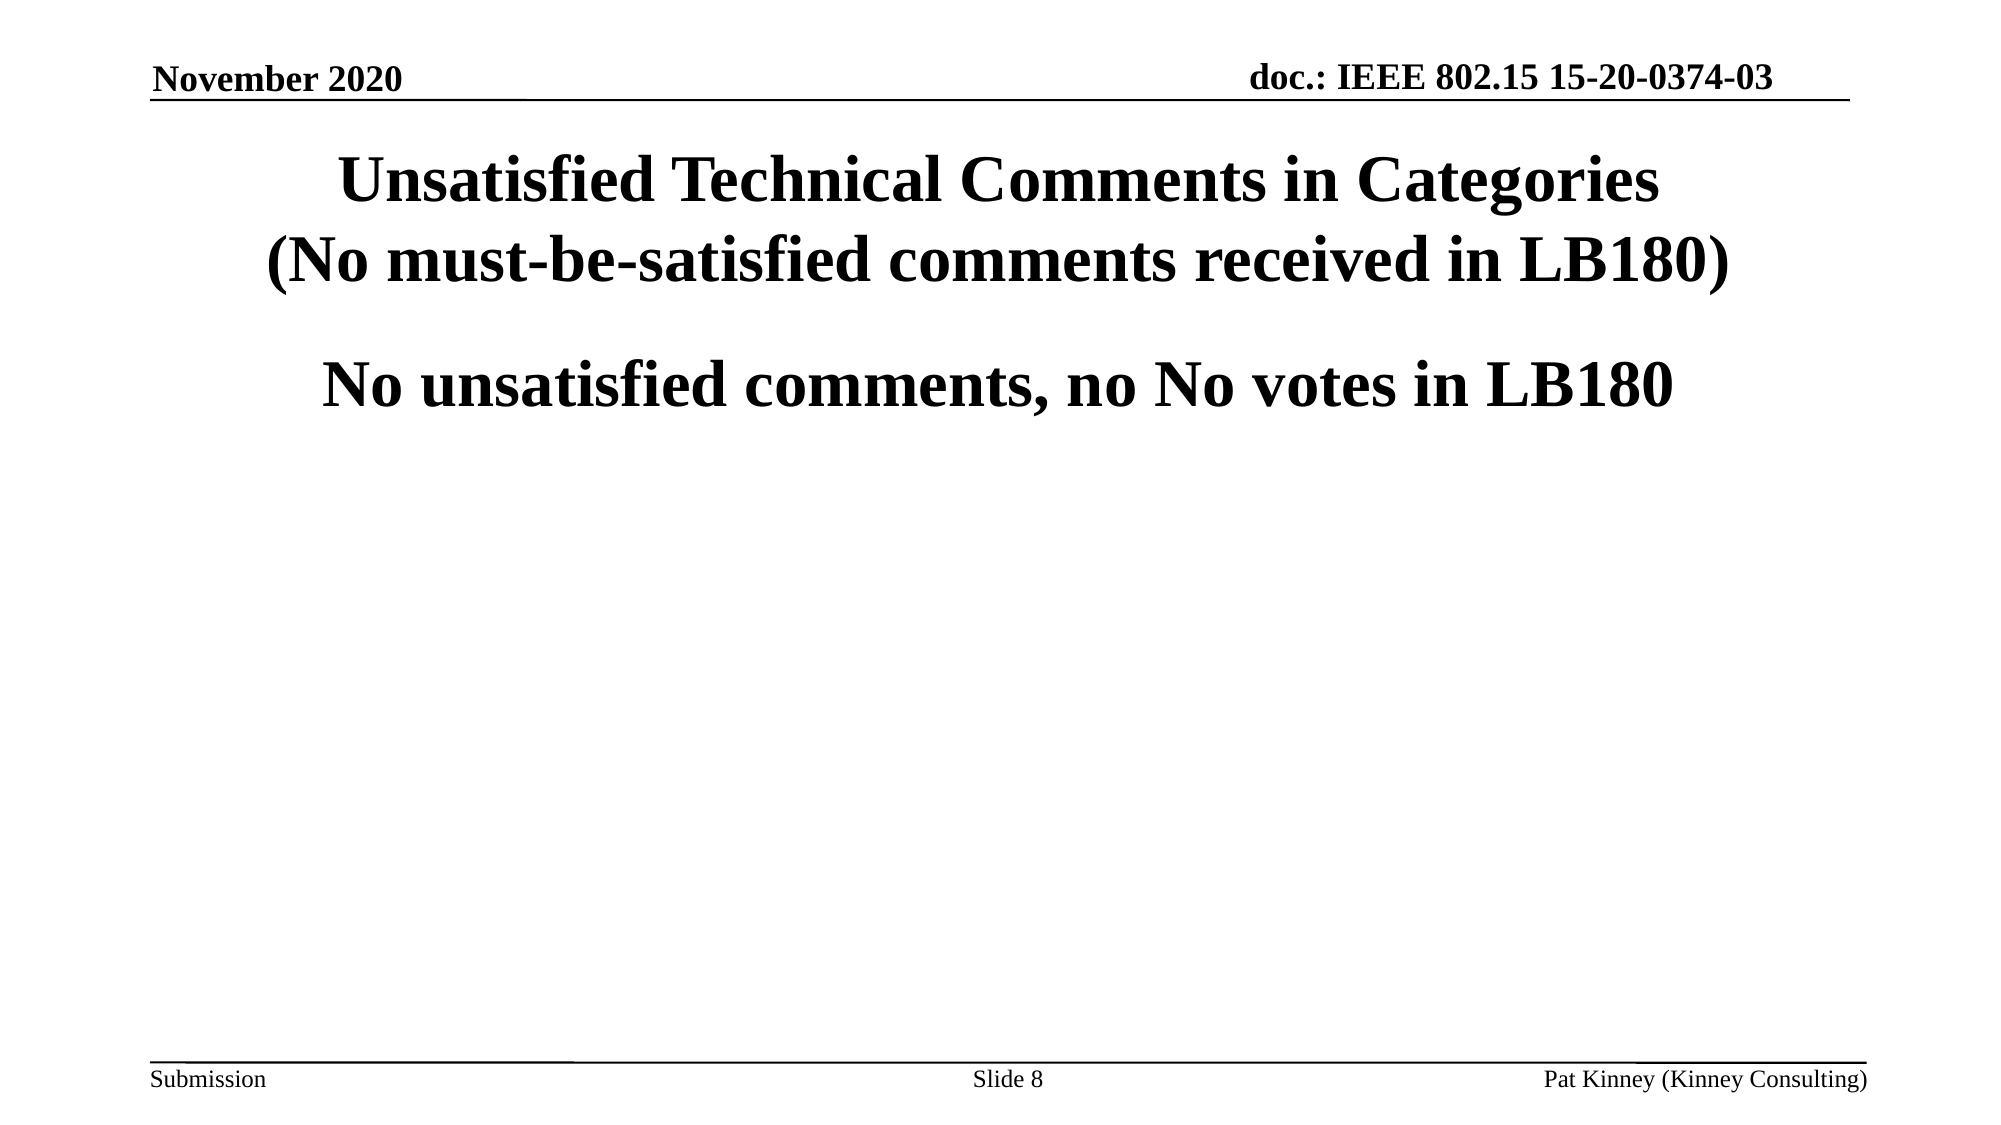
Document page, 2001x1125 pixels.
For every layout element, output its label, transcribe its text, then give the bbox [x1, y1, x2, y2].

text_box Pat Kinney (Kinney Consulting) [1171, 1062, 1869, 1092]
text_box November 2020 [152, 54, 563, 100]
text_box Unsatisfied Technical Comments in Categories (No must-be-satisfied comments received in LB180) No unsatisfied comments, no No votes in LB180 [149, 104, 1850, 450]
text_box Slide 8 [950, 1062, 1066, 1122]
